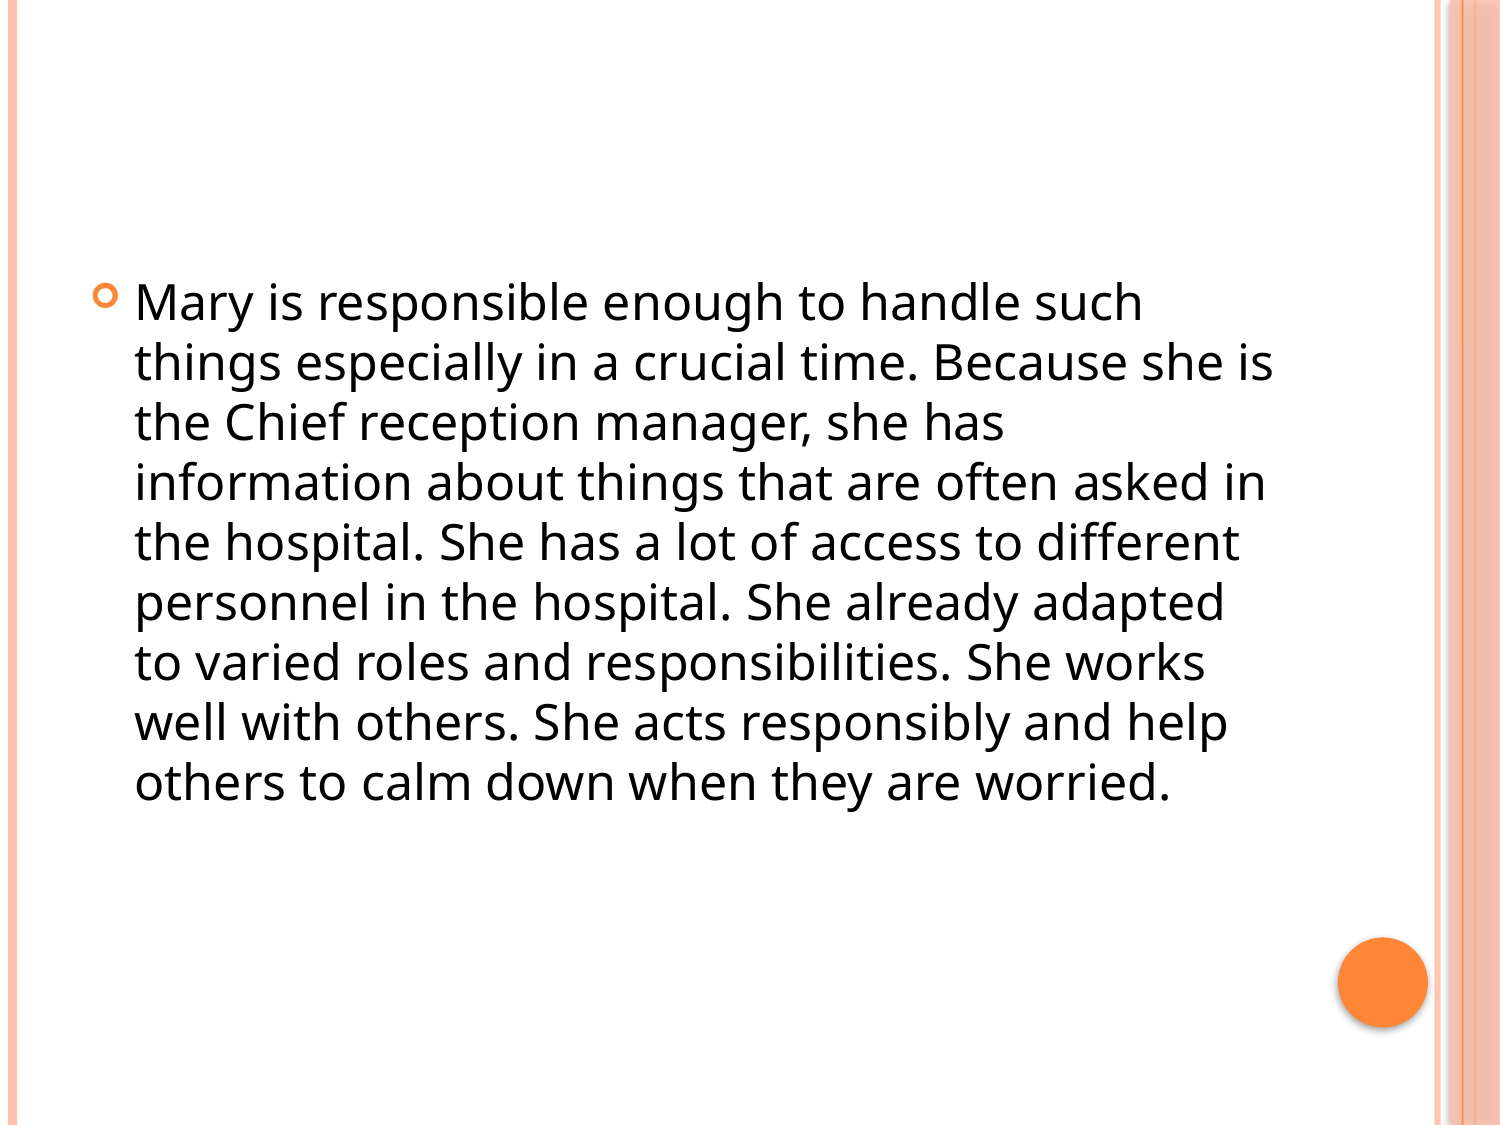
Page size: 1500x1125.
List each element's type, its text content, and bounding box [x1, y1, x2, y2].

list Mary is responsible enough to handle such things especially in a crucial time. Because she is the Chief reception manager, she has information about things that are often asked in the hospital. She has a lot of access to different personnel in the hospital. She already adapted to varied roles and responsibilities. She works well with others. She acts responsibly and help others to calm down when they are worried. [75, 262, 1300, 1062]
